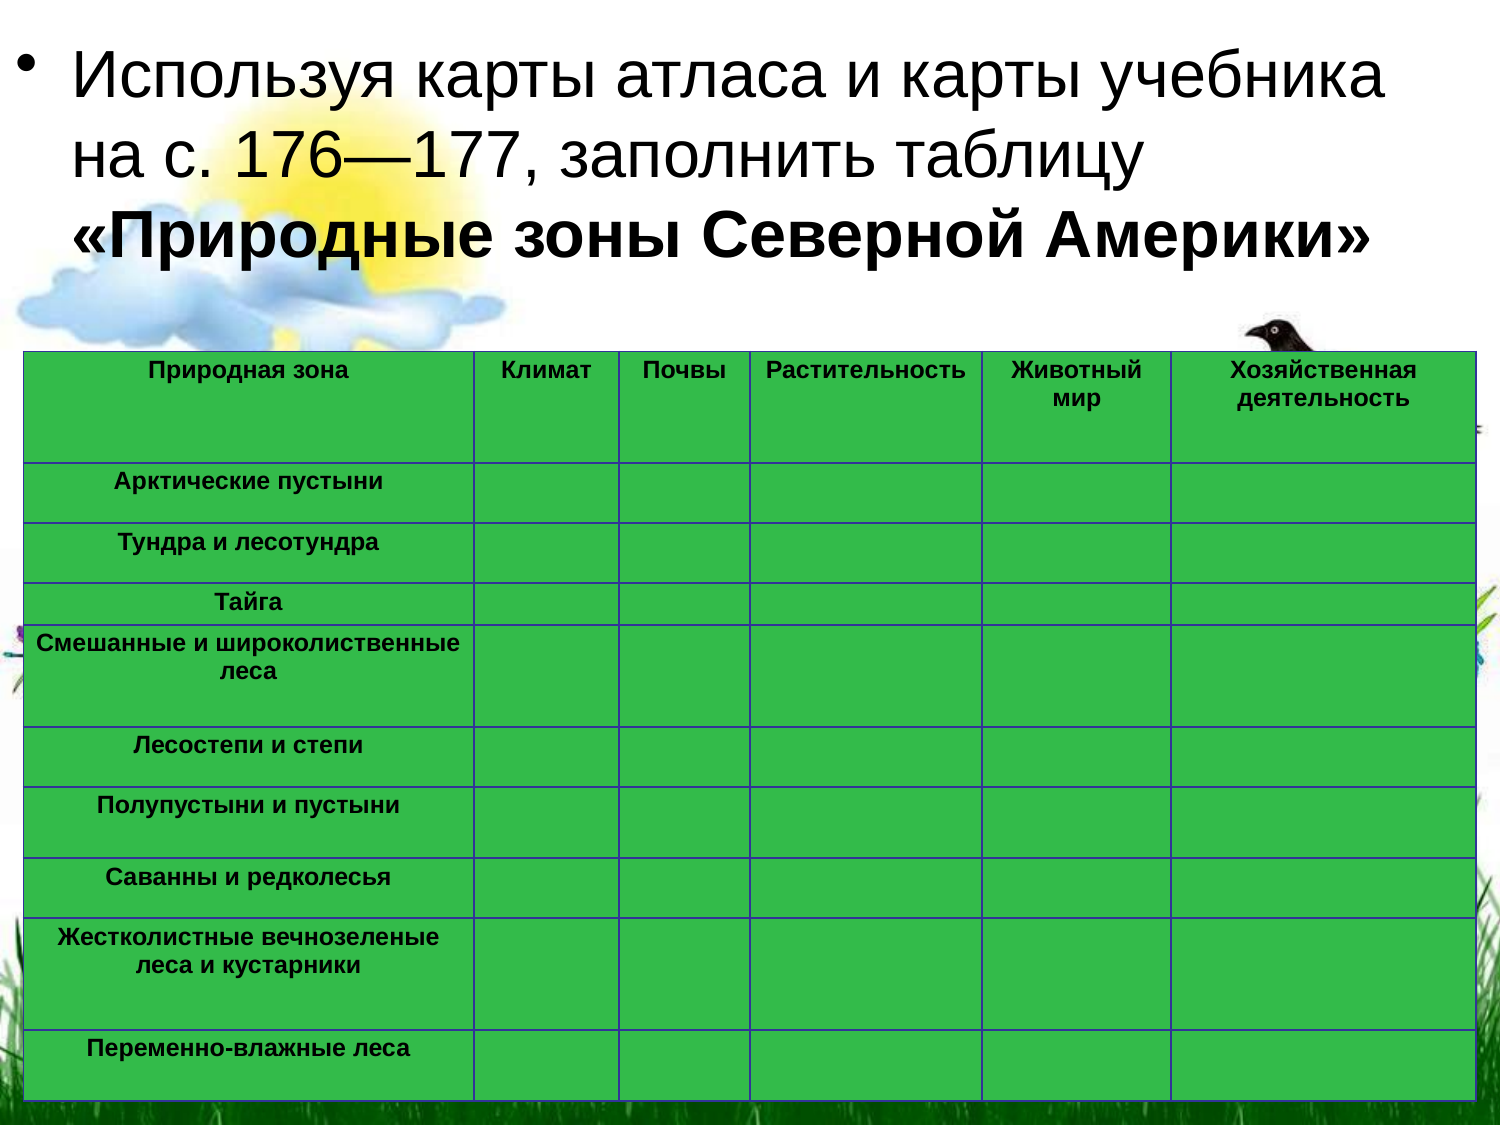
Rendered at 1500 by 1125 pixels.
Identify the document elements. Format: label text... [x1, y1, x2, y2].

table_cell [620, 728, 749, 786]
table_cell [983, 859, 1170, 917]
table_cell [475, 919, 618, 1029]
table_cell [1172, 859, 1475, 917]
table_cell [475, 788, 618, 857]
table_cell [475, 626, 618, 726]
table_cell Смешанные и широколиственные леса [24, 626, 473, 726]
table_header Природная зона [24, 352, 473, 462]
table_cell [620, 626, 749, 726]
table_cell [475, 859, 618, 917]
table_cell Саванны и редколесья [24, 859, 473, 917]
table_cell [475, 524, 618, 582]
table_cell [620, 464, 749, 522]
picture [0, 1, 1500, 1125]
table_header Хозяйственная деятельность [1172, 352, 1475, 462]
table_cell [983, 919, 1170, 1029]
table_cell Арктические пустыни [24, 464, 473, 522]
table_cell [620, 788, 749, 857]
table_cell Тундра и лесотундра [24, 524, 473, 582]
table_cell Лесостепи и степи [24, 728, 473, 786]
table_cell Полупустыни и пустыни [24, 788, 473, 857]
table_cell [983, 524, 1170, 582]
table_cell [983, 464, 1170, 522]
table_header Климат [475, 352, 618, 462]
table_cell Жестколистные вечнозеленые леса и кустарники [24, 919, 473, 1029]
table_cell [475, 728, 618, 786]
table_cell [475, 464, 618, 522]
table_cell [620, 524, 749, 582]
table_cell [620, 584, 749, 624]
table_cell [1172, 788, 1475, 857]
table_cell [1172, 464, 1475, 522]
table_cell [1172, 919, 1475, 1029]
table_header Животный мир [983, 352, 1170, 462]
table_cell [751, 524, 981, 582]
table_cell [620, 919, 749, 1029]
table_cell [475, 1031, 618, 1100]
table_cell [1172, 728, 1475, 786]
table_cell [751, 584, 981, 624]
table_cell [1172, 584, 1475, 624]
list Используя карты атласа и карты учебника на с. 176—177, заполнить таблицу «Природные зоны Северной Америки» [0, 23, 1477, 341]
table_cell [751, 919, 981, 1029]
table_header Растительность [751, 352, 981, 462]
table_cell [751, 1031, 981, 1100]
table_cell [983, 626, 1170, 726]
table_cell [1172, 524, 1475, 582]
table_cell [983, 728, 1170, 786]
table_cell Переменно-влажные леса [24, 1031, 473, 1100]
table_cell [983, 584, 1170, 624]
table_cell [475, 584, 618, 624]
table_cell Тайга [24, 584, 473, 624]
table_cell [751, 626, 981, 726]
table_cell [620, 859, 749, 917]
table_cell [1172, 1031, 1475, 1100]
table_cell [751, 788, 981, 857]
table_cell [1172, 626, 1475, 726]
table_cell [751, 859, 981, 917]
table_cell [751, 728, 981, 786]
table_cell [983, 1031, 1170, 1100]
table_cell [620, 1031, 749, 1100]
table_cell [751, 464, 981, 522]
table_cell [983, 788, 1170, 857]
table_header Почвы [620, 352, 749, 462]
